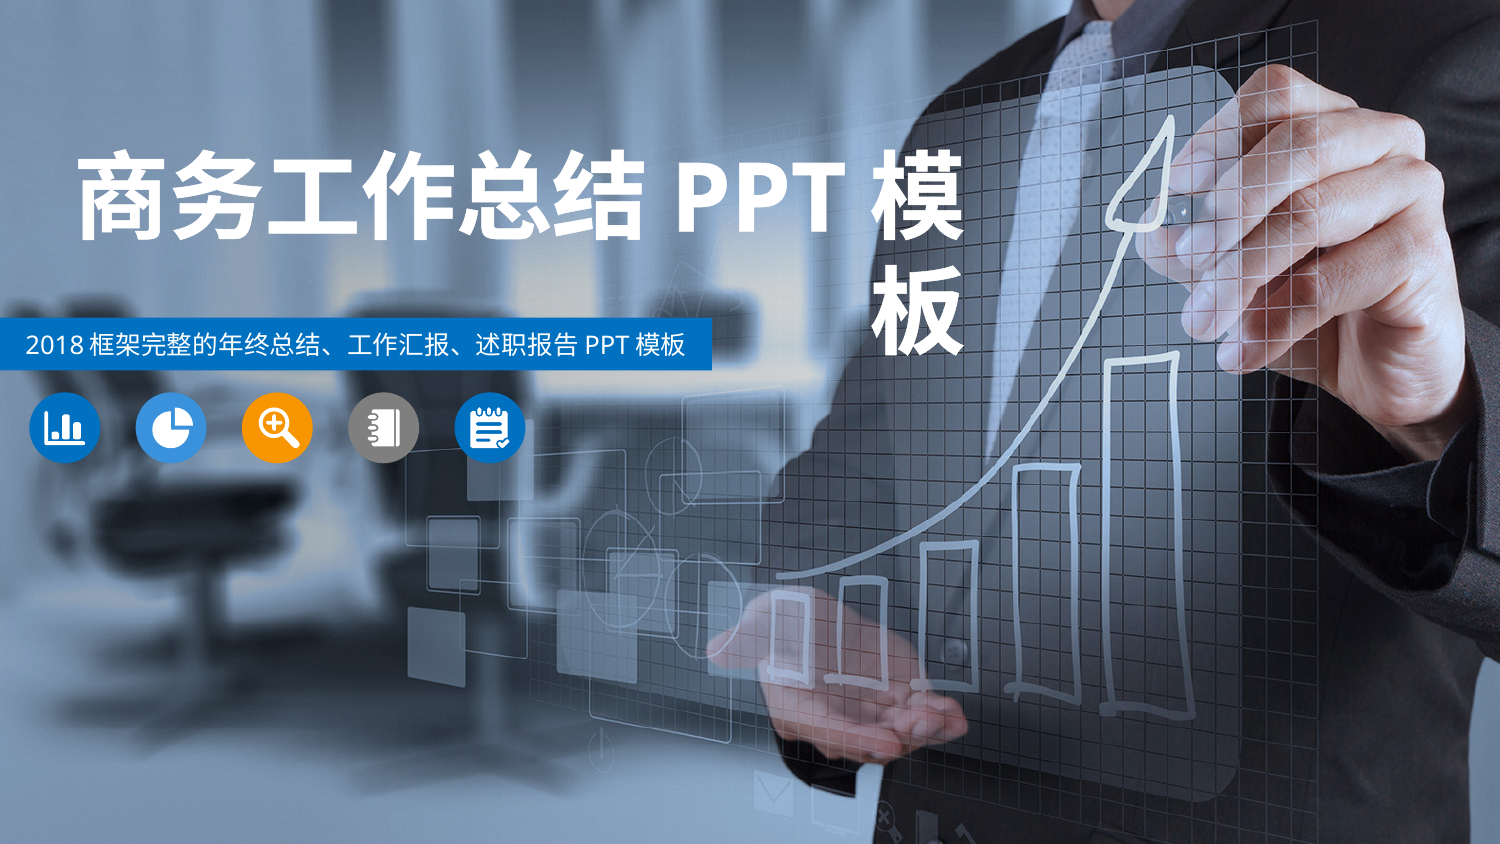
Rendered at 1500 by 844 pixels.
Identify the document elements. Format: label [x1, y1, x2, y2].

text_box [454, 392, 526, 464]
picture [0, 0, 1500, 844]
text_box [347, 392, 420, 464]
text_box [241, 392, 313, 464]
text_box [135, 392, 207, 464]
text_box [29, 392, 101, 464]
